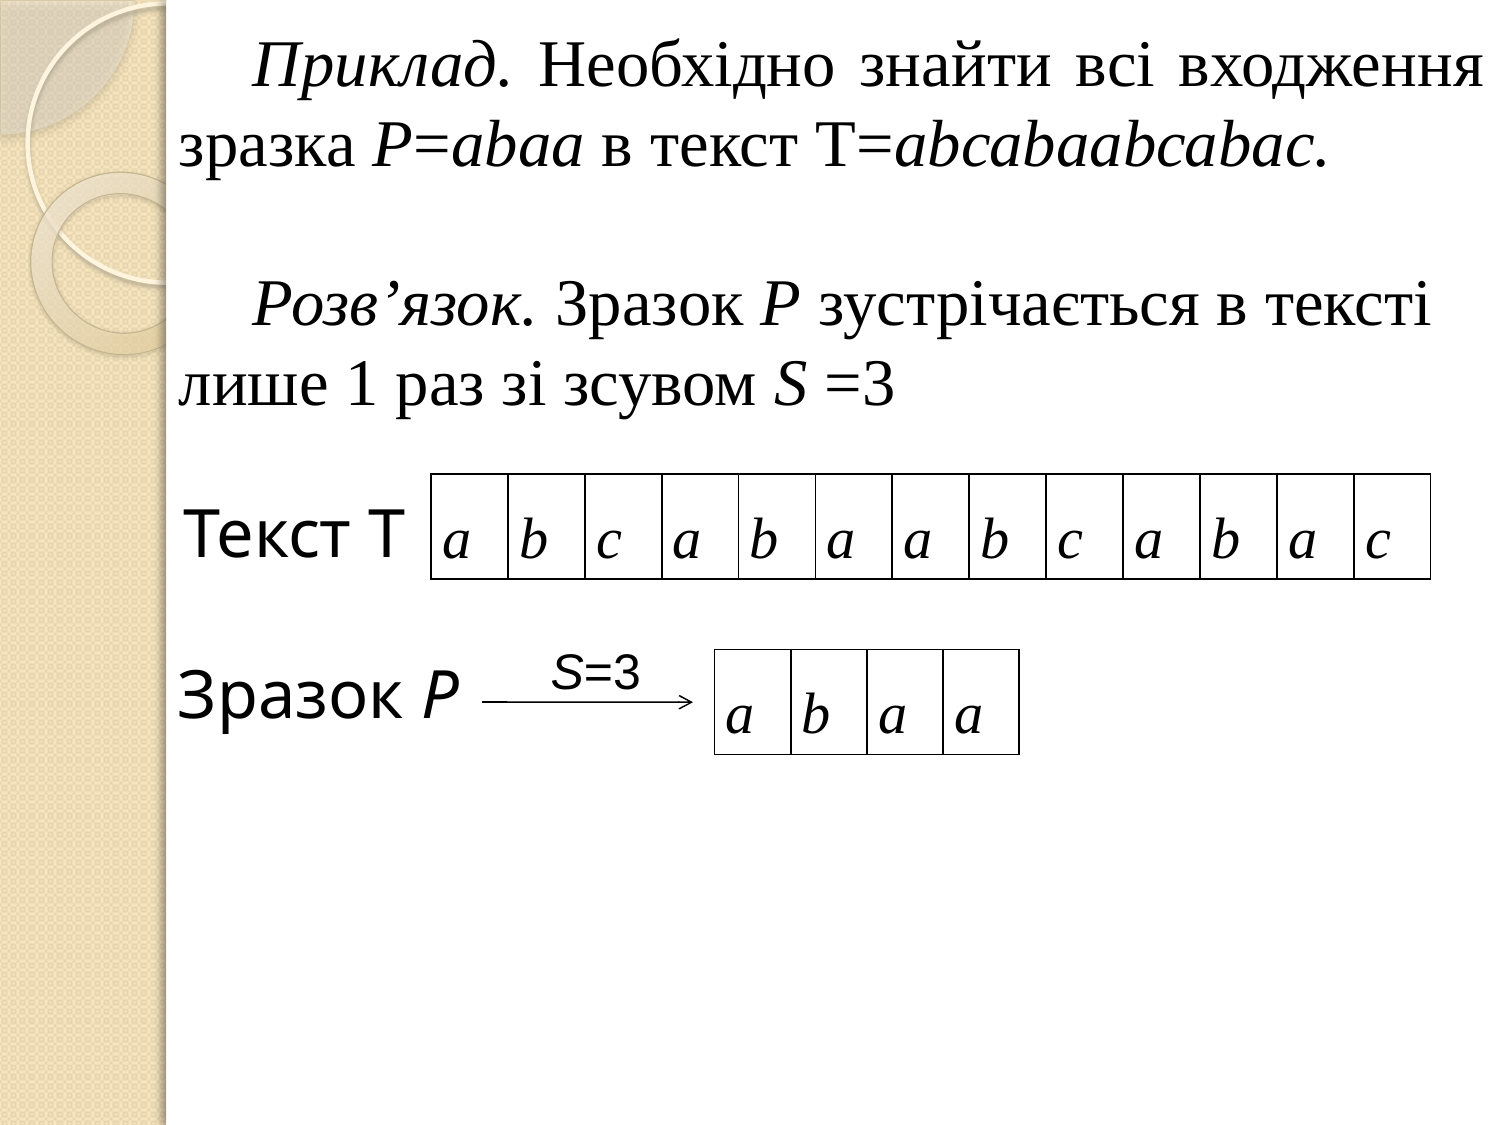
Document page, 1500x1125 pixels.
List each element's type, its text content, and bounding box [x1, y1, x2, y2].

table_header a [663, 475, 738, 578]
text_box S=3 [535, 631, 688, 699]
table_header a [816, 475, 891, 578]
table_header a [432, 475, 507, 578]
table_header c [586, 475, 661, 578]
table_header a [1278, 475, 1353, 578]
table_header с [1355, 475, 1430, 578]
text_box Зразок Р [163, 643, 474, 739]
text_box Текст Т [169, 483, 421, 579]
table_header b [739, 475, 815, 578]
table_header a [893, 475, 968, 578]
table_header a [868, 650, 942, 754]
table_header b [509, 475, 584, 578]
text_box Приклад. Необхідно знайти всі входження зразка Р=аbаа в текст Т=аbсаbааbсаbас. Розв’язок. Зразок Р зустрічається в тексті лише 1 раз зі зсувом S =3 [163, 11, 1500, 472]
table_header b [970, 475, 1045, 578]
table_header a [944, 650, 1018, 754]
table_header c [1047, 475, 1122, 578]
table_header a [1124, 475, 1199, 578]
table_header b [1201, 475, 1276, 578]
table_header a [715, 650, 790, 754]
table_header b [792, 650, 866, 754]
